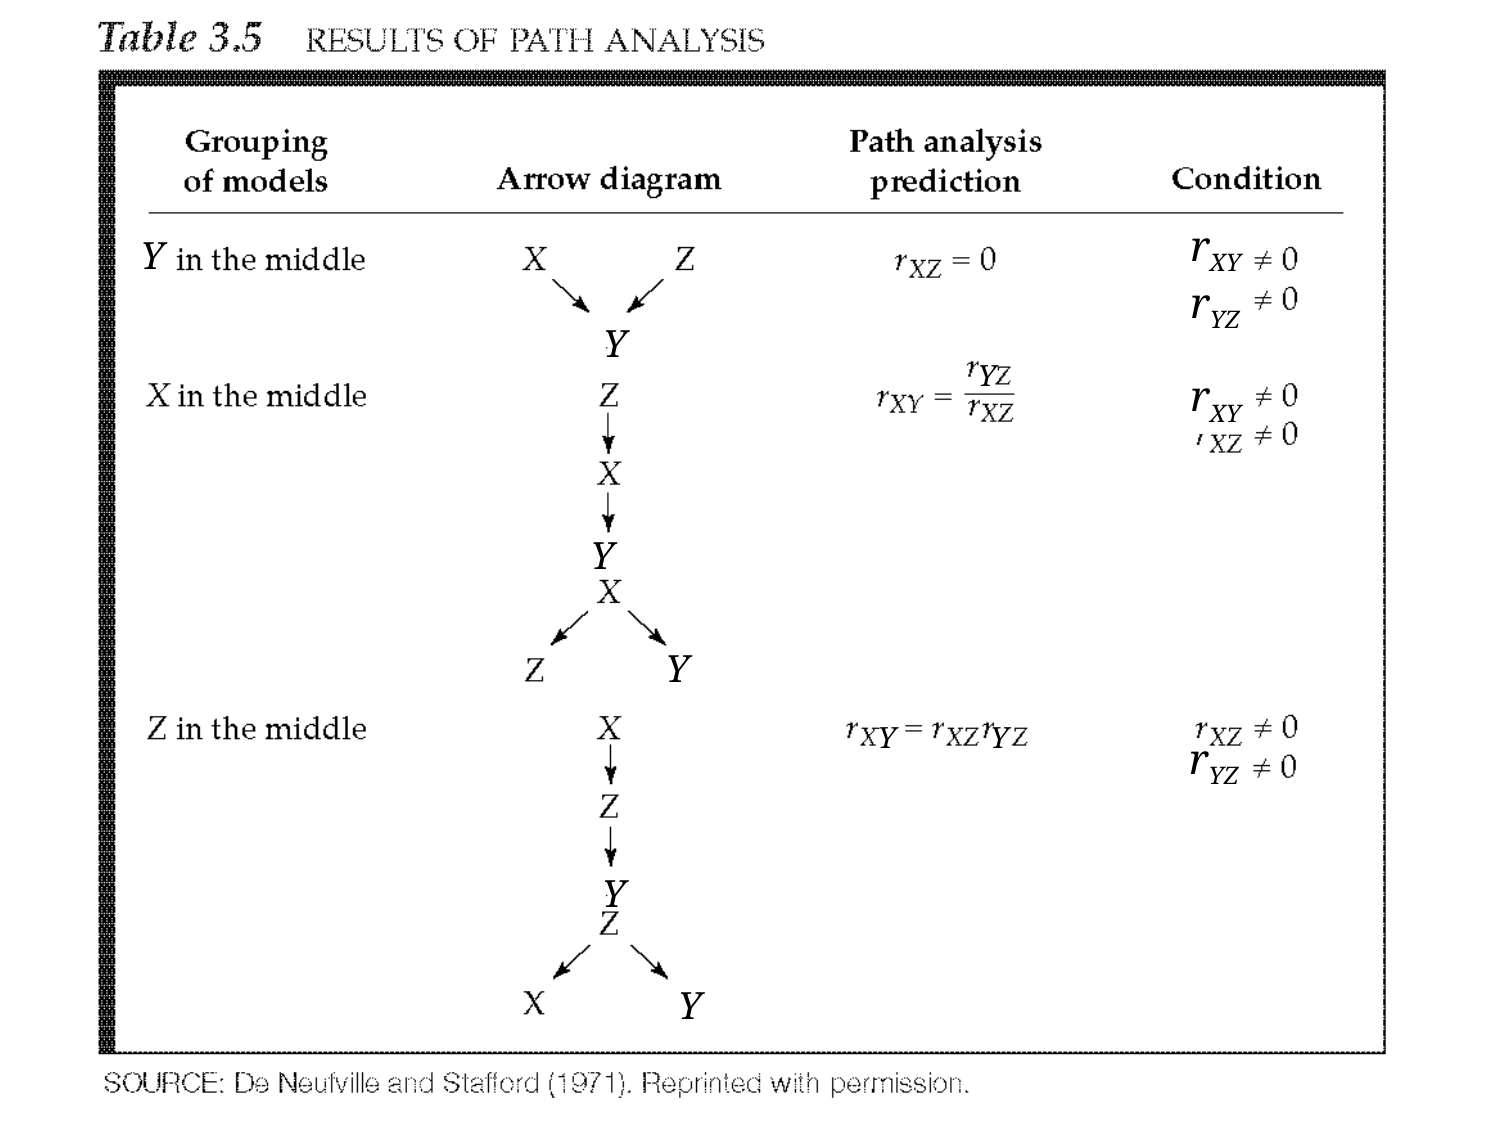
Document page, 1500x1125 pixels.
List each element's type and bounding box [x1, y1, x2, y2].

picture [90, 0, 1409, 1125]
